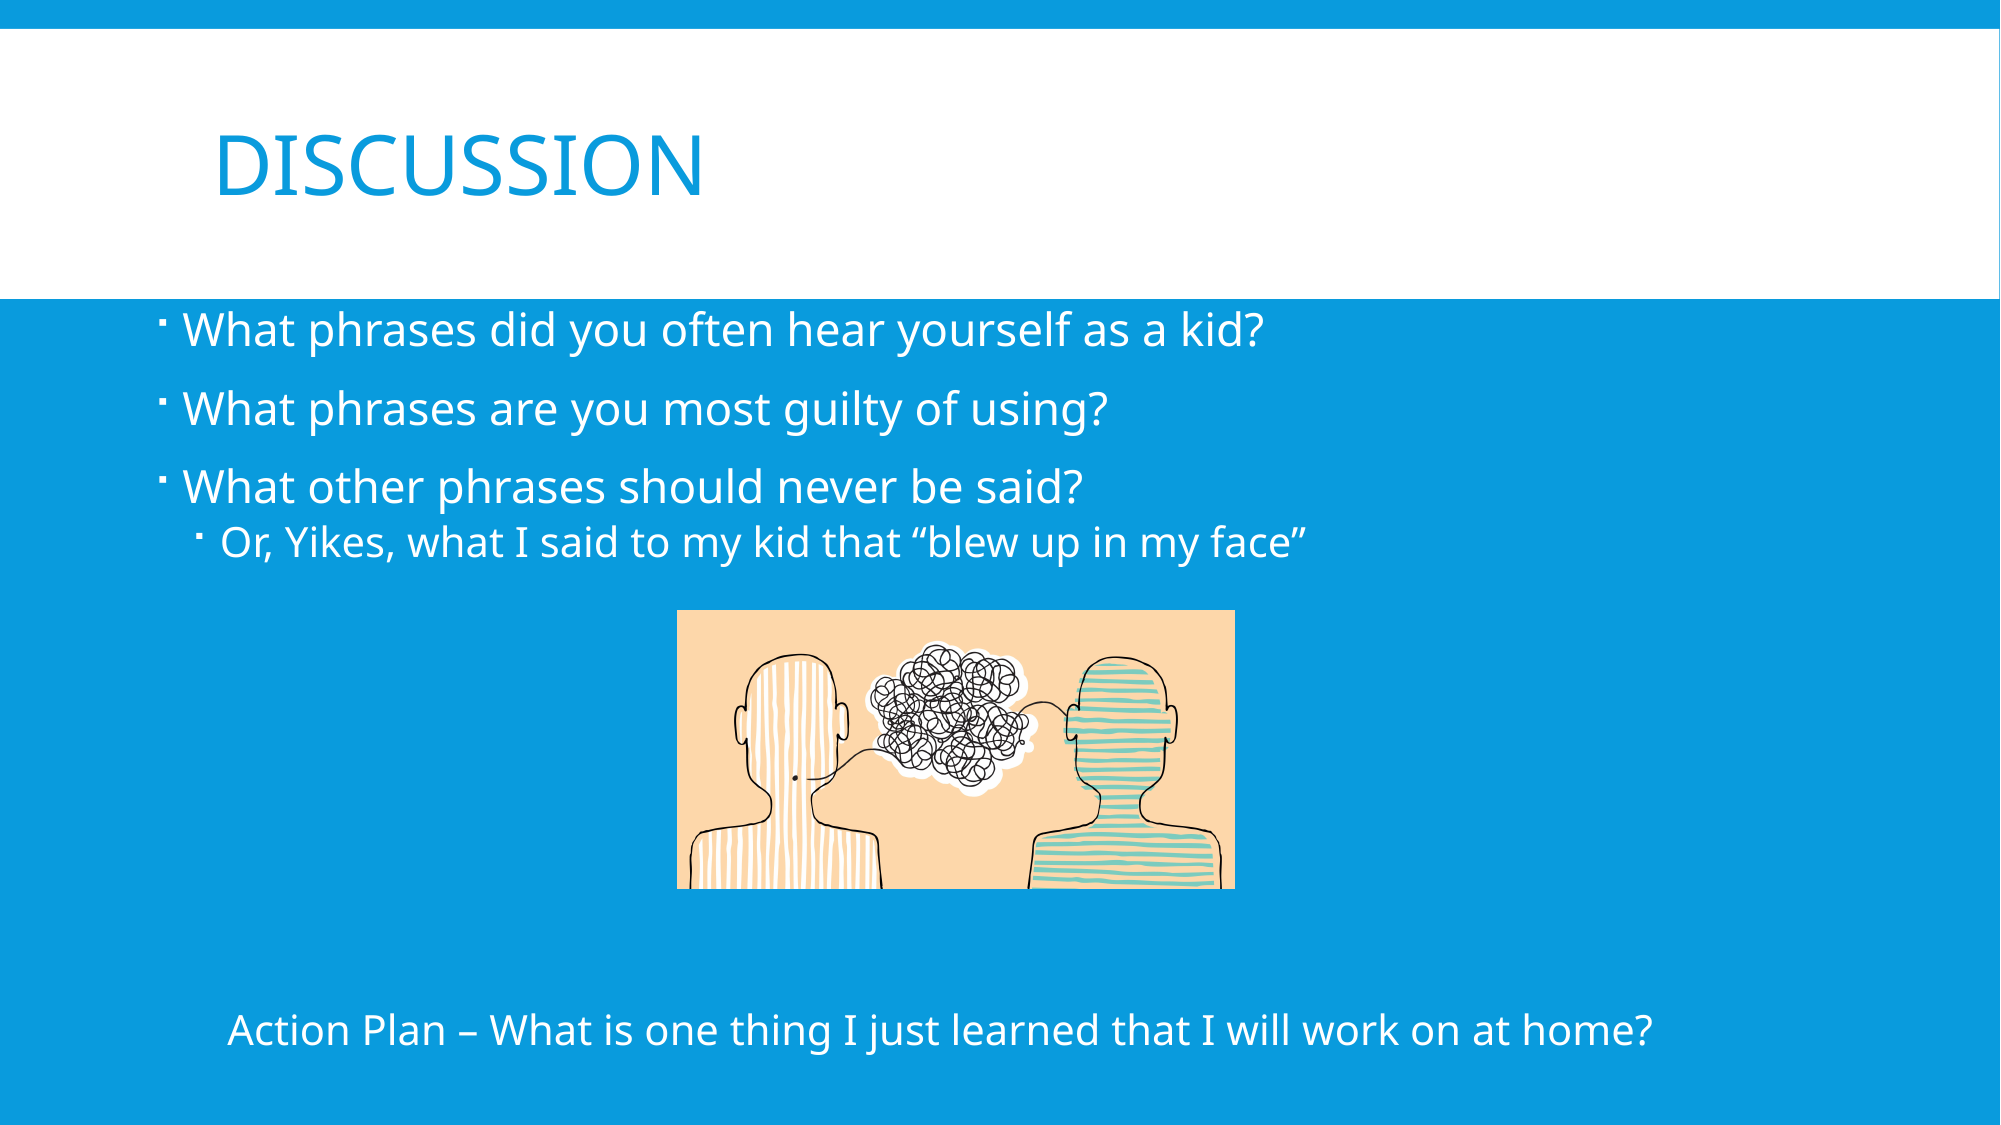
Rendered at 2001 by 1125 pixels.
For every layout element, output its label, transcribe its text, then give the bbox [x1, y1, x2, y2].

picture [678, 611, 1234, 888]
title Discussion [197, 46, 1803, 295]
list What phrases did you often hear yourself as a kid? What phrases are you most guilty of using? What other phrases should never be said? Or, Yikes, what I said to my kid that “blew up in my face” Action Plan – What is one thing I just learned that I will work on at home? [137, 299, 1863, 1125]
